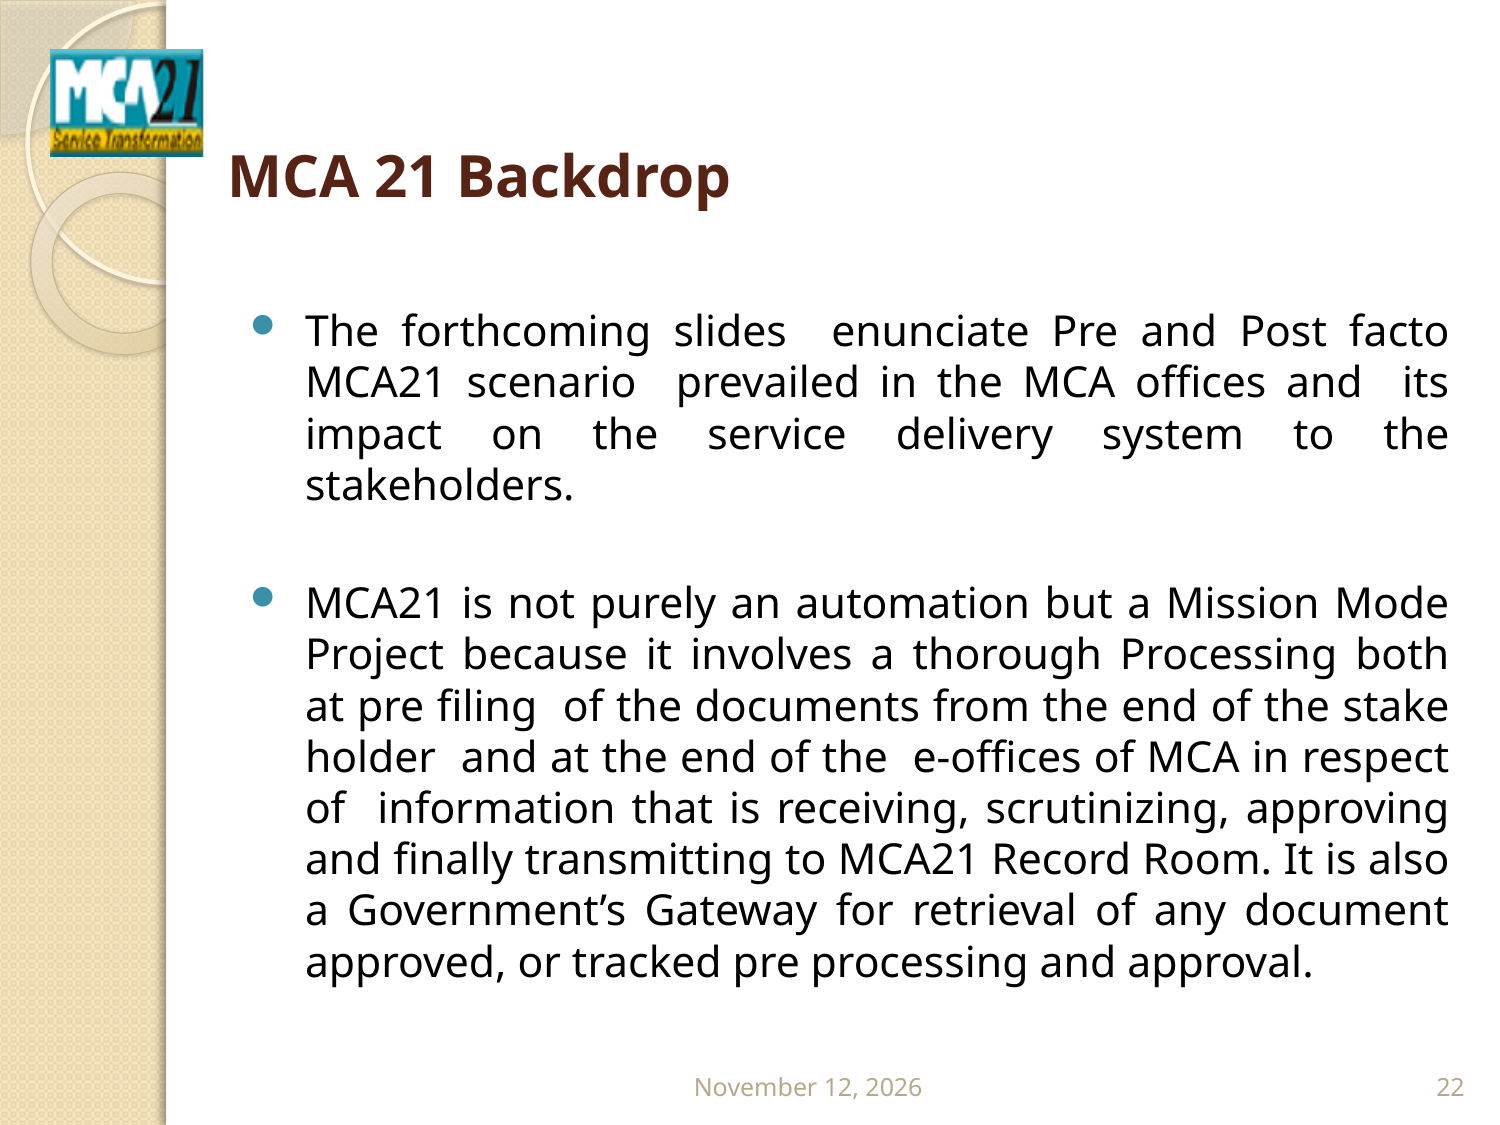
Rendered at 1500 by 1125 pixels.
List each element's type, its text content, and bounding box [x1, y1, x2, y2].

list The forthcoming slides enunciate Pre and Post facto MCA21 scenario prevailed in the MCA offices and its impact on the service delivery system to the stakeholders. MCA21 is not purely an automation but a Mission Mode Project because it involves a thorough Processing both at pre filing of the documents from the end of the stake holder and at the end of the e-offices of MCA in respect of information that is receiving, scrutinizing, approving and finally transmitting to MCA21 Record Room. It is also a Government’s Gateway for retrieval of any document approved, or tracked pre processing and approval. [235, 237, 1466, 1025]
picture [49, 49, 205, 157]
title MCA 21 Backdrop [212, 45, 1475, 233]
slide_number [587, 1034, 938, 1113]
slide_number 22 [1413, 1034, 1488, 1113]
